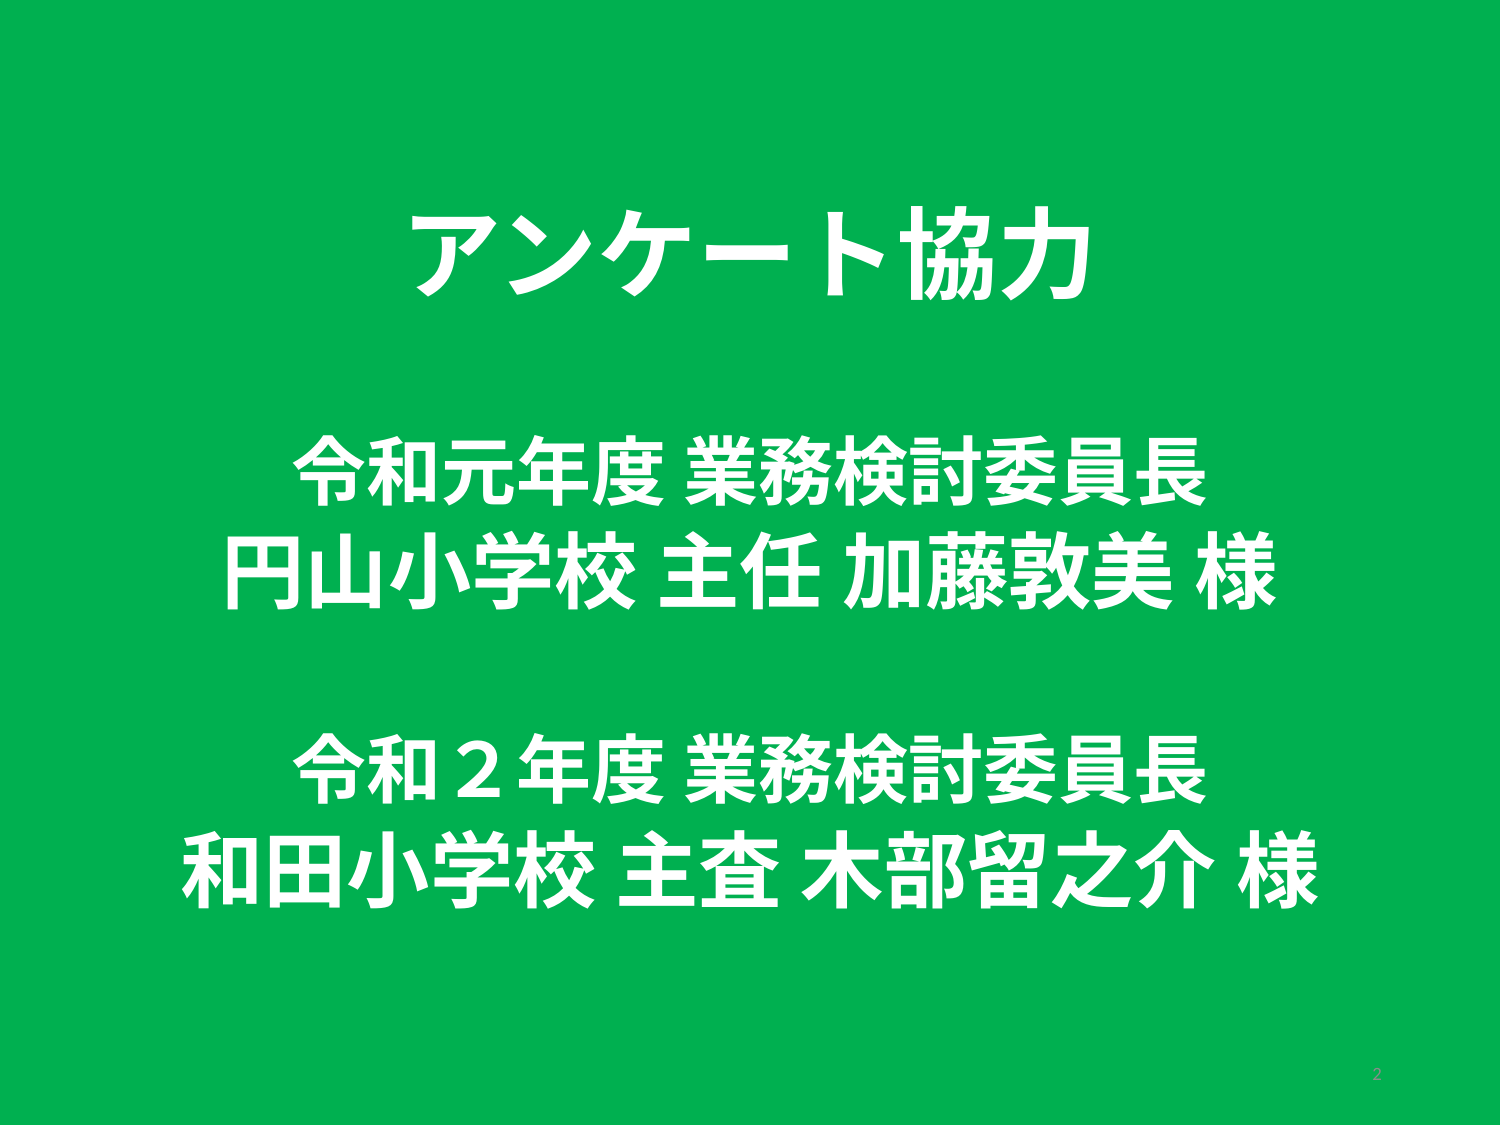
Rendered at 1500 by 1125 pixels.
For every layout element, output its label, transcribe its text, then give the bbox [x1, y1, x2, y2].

subtitle アンケート協力 令和元年度 業務検討委員長 円山小学校 主任 加藤敦美 様 令和２年度 業務検討委員長 和田小学校 主査 木部留之介 様 [63, 100, 1437, 1025]
slide_number 2 [1059, 1042, 1397, 1103]
